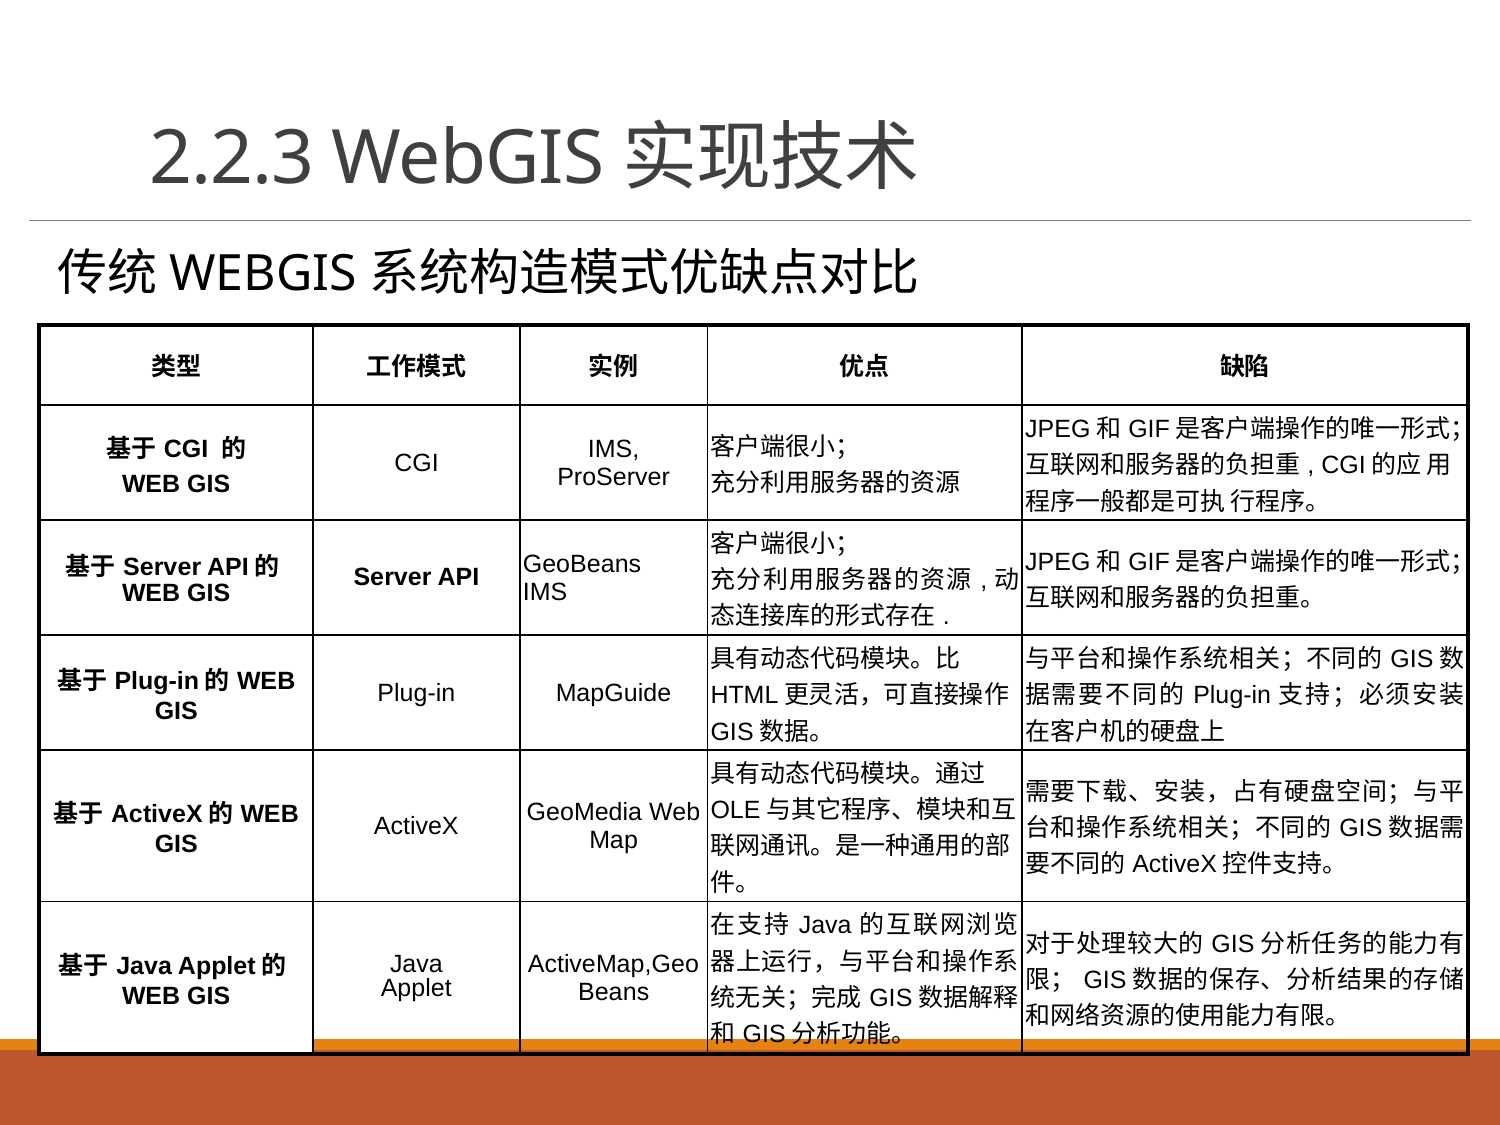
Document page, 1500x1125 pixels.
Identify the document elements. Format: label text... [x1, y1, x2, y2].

text_box 传统WEBGIS系统构造模式优缺点对比 [42, 232, 935, 308]
table_cell 与平台和操作系统相关；不同的GIS数据需要不同的Plug-in支持；必须安装在客户机的硬盘上 [1023, 636, 1466, 749]
table_header 工作模式 [314, 327, 519, 404]
table_cell 对于处理较大的GIS分析任务的能力有限；GIS数据的保存、分析结果的存储和网络资源的使用能力有限。 [1023, 902, 1466, 1052]
table_cell 在支持Java的互联网浏览器上运行，与平台和操作系统无关；完成GIS数据解释和GIS分析功能。 [708, 902, 1021, 1052]
table_cell 基于Java Applet的WEB GIS [41, 902, 312, 1052]
table_cell 具有动态代码模块。比HTML更灵活，可直接操作GIS数据。 [708, 636, 1021, 749]
table_cell 基于CGI 的 WEB GIS [41, 406, 312, 519]
table_header 优点 [708, 327, 1021, 404]
table_cell 基于Plug-in的WEB GIS [41, 636, 312, 749]
table_cell ActiveX [314, 751, 519, 901]
table_cell CGI [314, 406, 519, 519]
table_cell 客户端很小； 充分利用服务器的资源 [708, 406, 1021, 519]
table_header 缺陷 [1023, 327, 1466, 404]
table_cell 需要下载、安装，占有硬盘空间；与平台和操作系统相关；不同的GIS数据需要不同的ActiveX控件支持。 [1023, 751, 1466, 901]
title 2.2.3 WebGIS实现技术 [134, 47, 1373, 206]
table_cell MapGuide [521, 636, 707, 749]
table_cell Java Applet [314, 902, 519, 1052]
table_cell JPEG和GIF是客户端操作的唯一形式；互联网和服务器的负担重。 [1023, 521, 1466, 634]
table_cell Plug-in [314, 636, 519, 749]
table_cell 基于Server API的WEB GIS [41, 521, 312, 634]
table_header 实例 [521, 327, 707, 404]
table_header 类型 [41, 327, 312, 404]
table_cell GeoBeans IMS [521, 521, 707, 634]
table_cell 客户端很小； 充分利用服务器的资源,动态连接库的形式存在. [708, 521, 1021, 634]
table_cell 基于ActiveX的WEB GIS [41, 751, 312, 901]
table_cell Server API [314, 521, 519, 634]
table_cell ActiveMap,GeoBeans [521, 902, 707, 1052]
table_cell GeoMedia Web Map [521, 751, 707, 901]
table_cell IMS, ProServer [521, 406, 707, 519]
table_cell 具有动态代码模块。通过OLE与其它程序、模块和互联网通讯。是一种通用的部件。 [708, 751, 1021, 901]
table_cell JPEG和GIF是客户端操作的唯一形式；互联网和服务器的负担重, CGI的应 用程序一般都是可执 行程序。 [1023, 406, 1466, 519]
